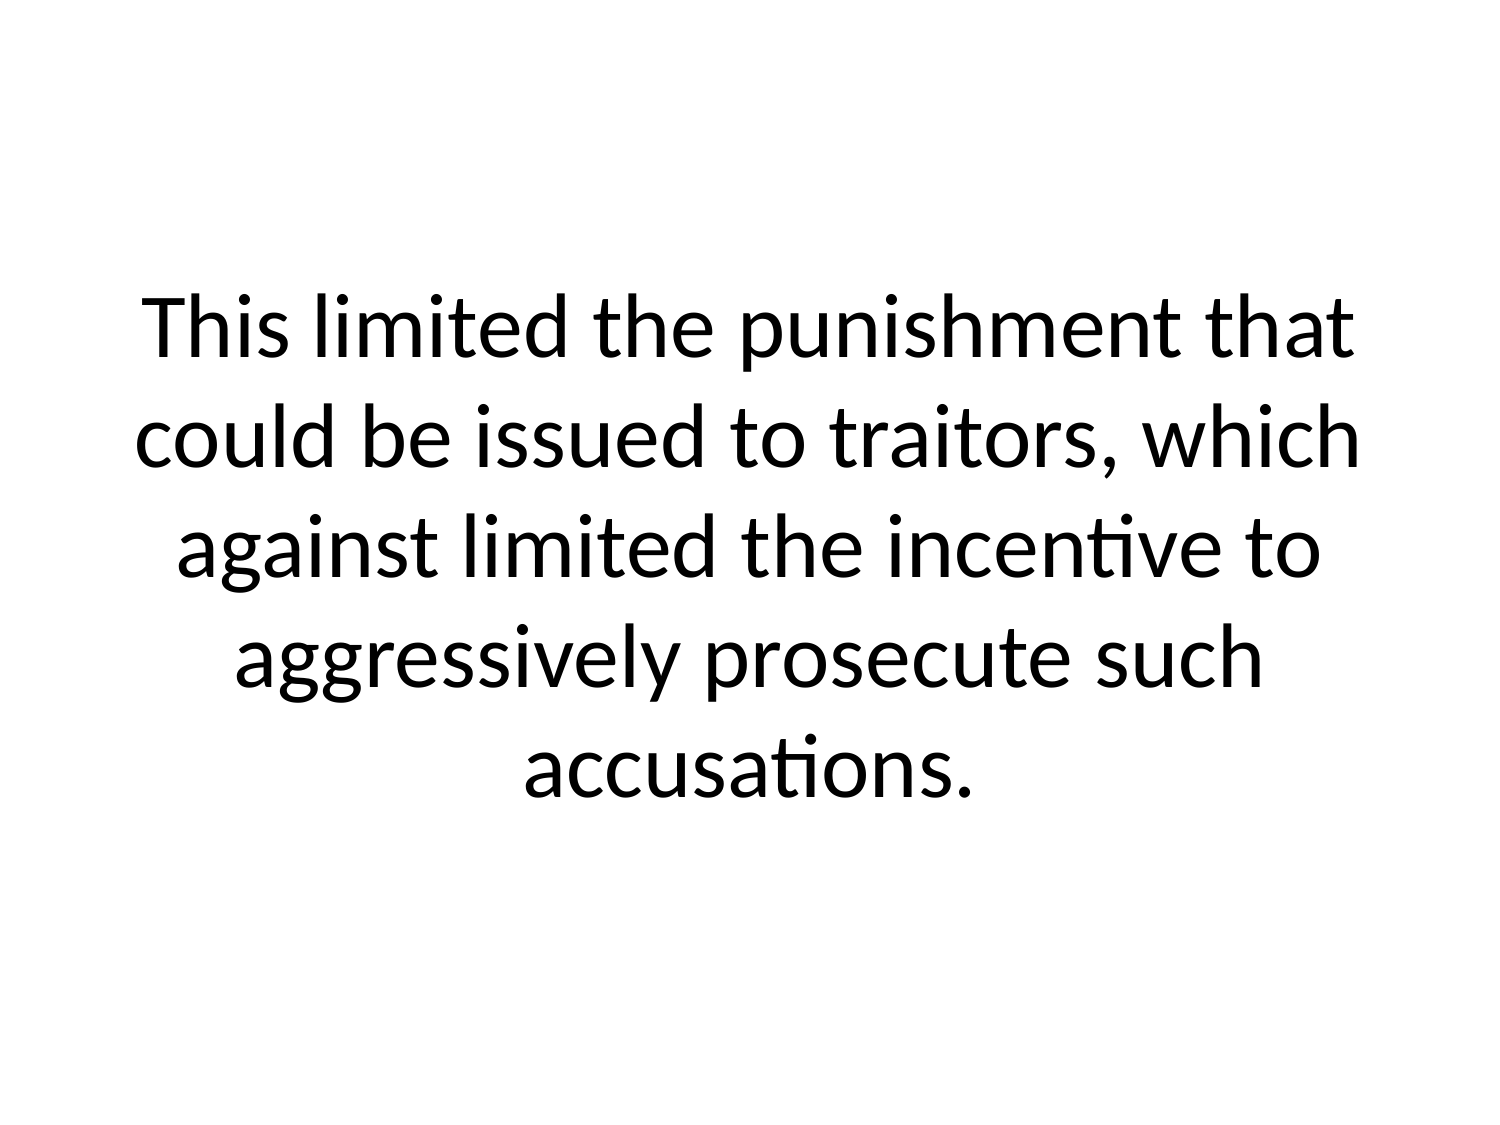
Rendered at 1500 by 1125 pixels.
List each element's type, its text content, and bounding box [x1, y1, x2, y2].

title This limited the punishment that could be issued to traitors, which against limited the incentive to aggressively prosecute such accusations. [74, 44, 1426, 1038]
